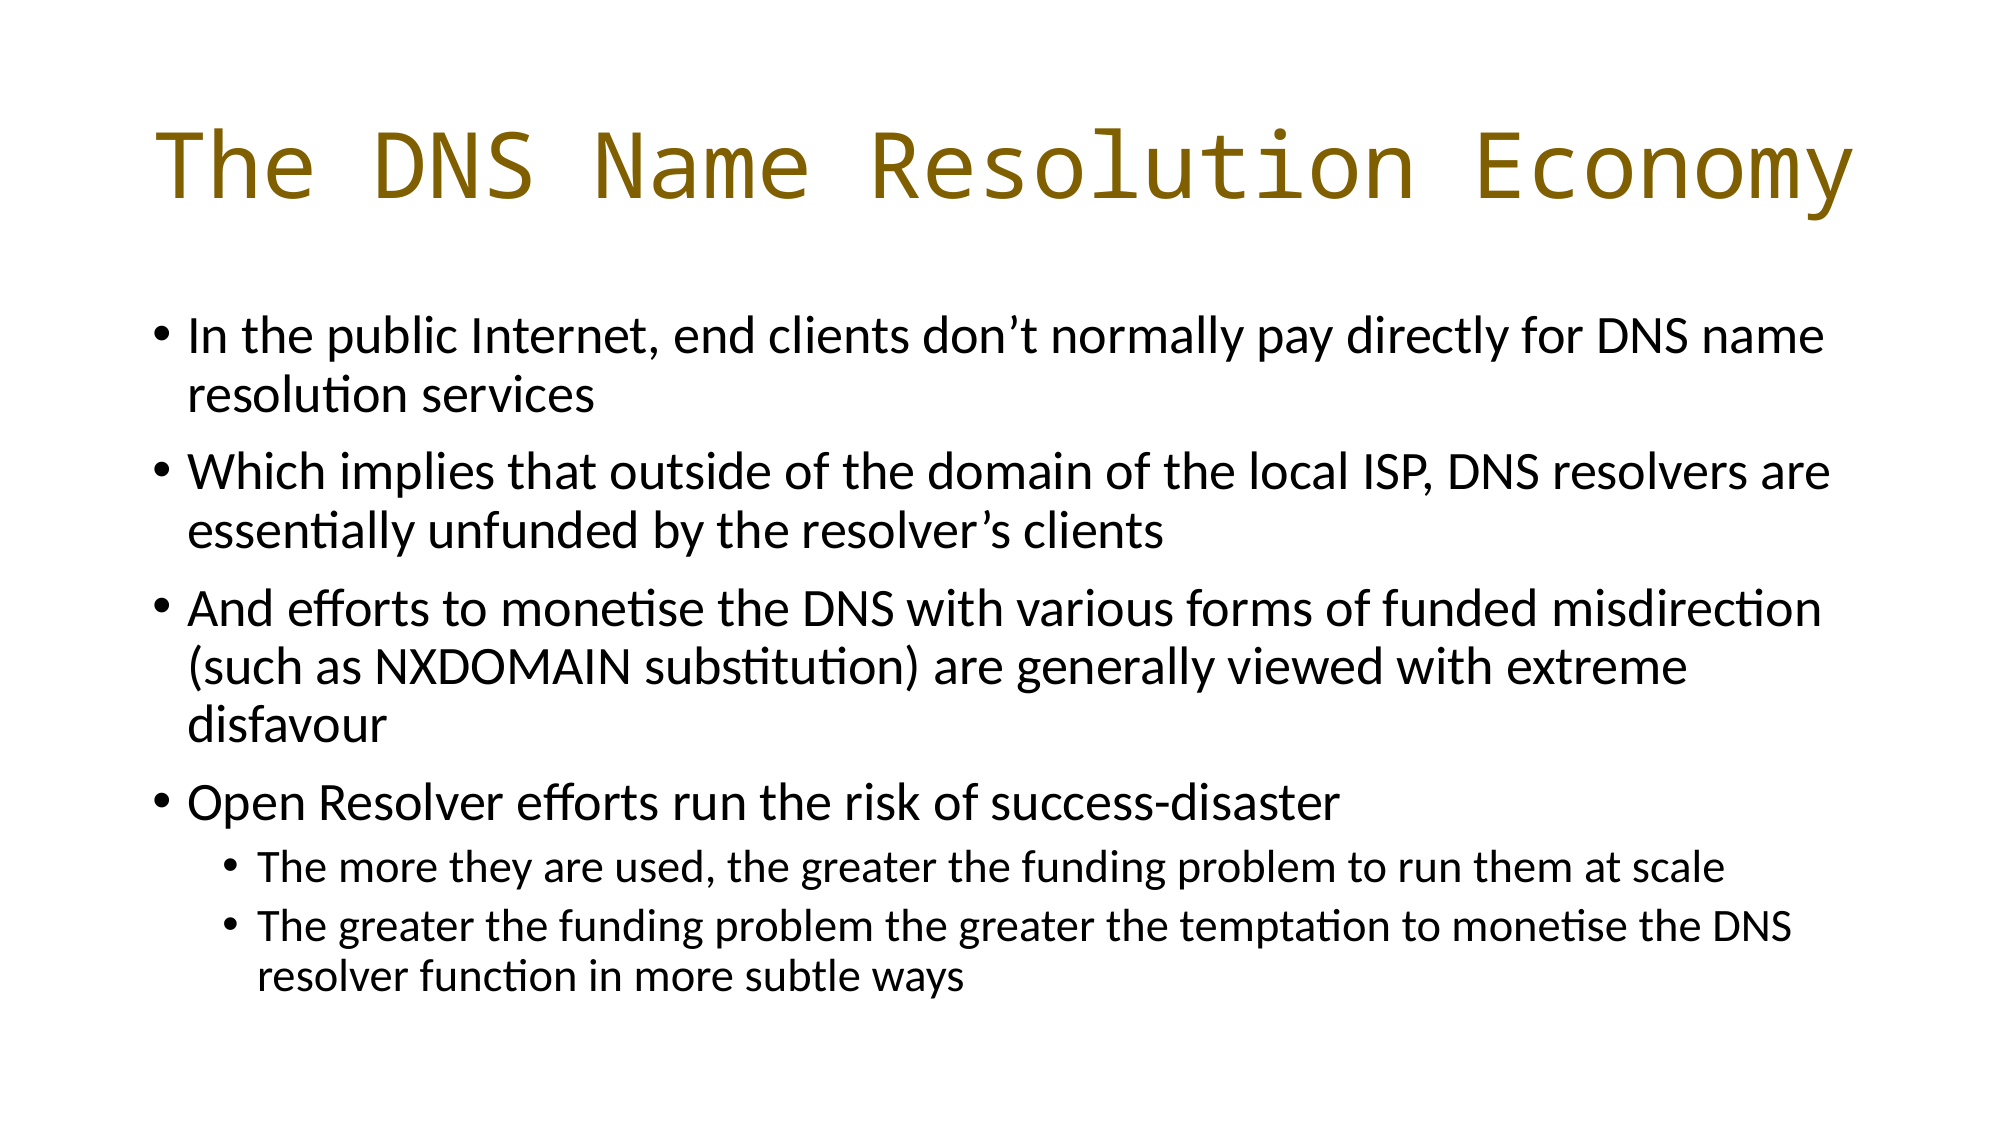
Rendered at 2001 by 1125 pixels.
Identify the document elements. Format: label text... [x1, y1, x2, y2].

title The DNS Name Resolution Economy [137, 59, 2000, 278]
list In the public Internet, end clients don’t normally pay directly for DNS name resolution services Which implies that outside of the domain of the local ISP, DNS resolvers are essentially unfunded by the resolver’s clients And efforts to monetise the DNS with various forms of funded misdirection (such as NXDOMAIN substitution) are generally viewed with extreme disfavour Open Resolver efforts run the risk of success-disaster The more they are used, the greater the funding problem to run them at scale The greater the funding problem the greater the temptation to monetise the DNS resolver function in more subtle ways [137, 299, 1863, 1014]
